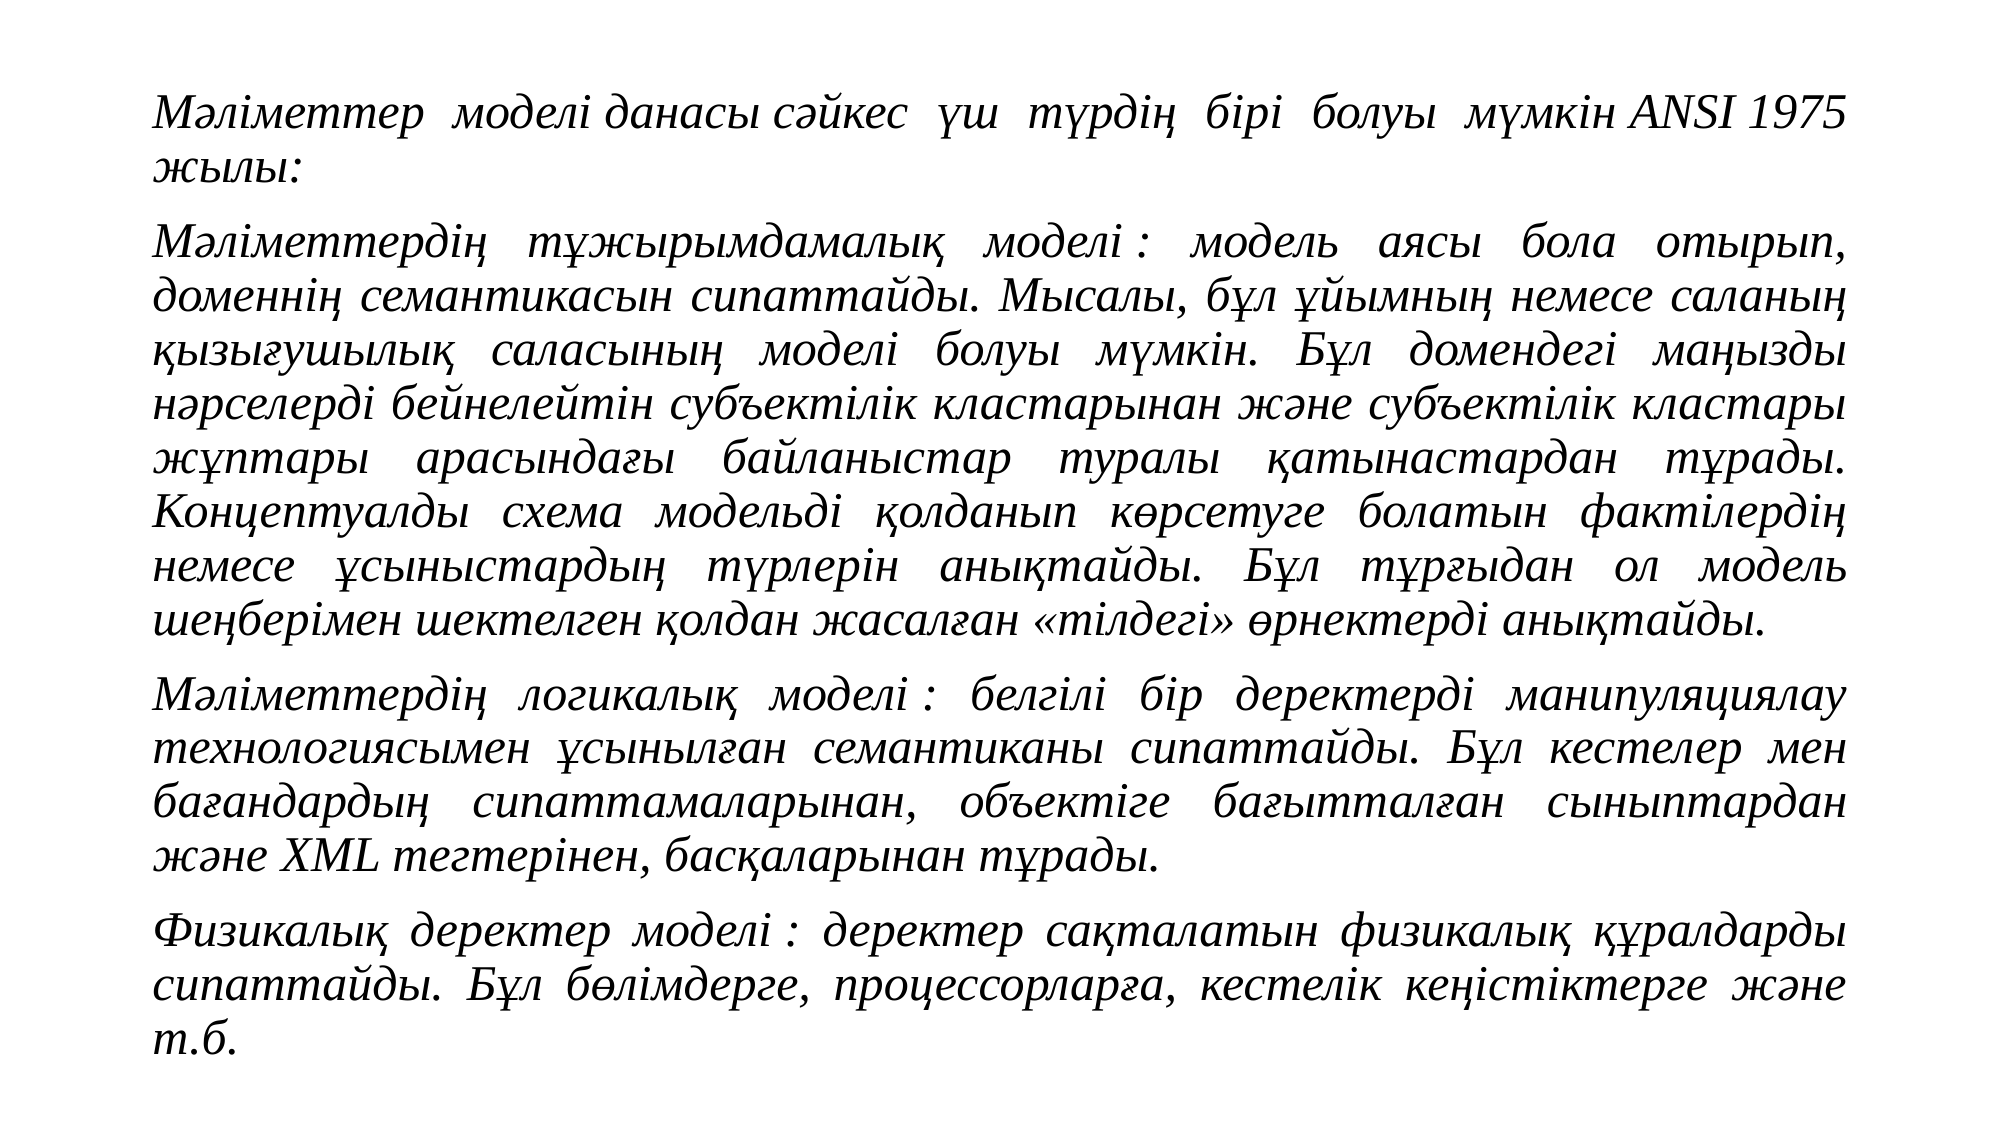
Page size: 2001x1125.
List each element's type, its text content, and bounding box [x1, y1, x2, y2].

list Мәліметтер моделі данасы сәйкес үш түрдің бірі болуы мүмкін ANSI 1975 жылы: Мәліметтердің тұжырымдамалық моделі : модель аясы бола отырып, доменнің семантикасын сипаттайды. Мысалы, бұл ұйымның немесе саланың қызығушылық саласының моделі болуы мүмкін. Бұл домендегі маңызды нәрселерді бейнелейтін субъектілік кластарынан және субъектілік кластары жұптары арасындағы байланыстар туралы қатынастардан тұрады. Концептуалды схема модельді қолданып көрсетуге болатын фактілердің немесе ұсыныстардың түрлерін анықтайды. Бұл тұрғыдан ол модель шеңберімен шектелген қолдан жасалған «тілдегі» өрнектерді анықтайды. Мәліметтердің логикалық моделі : белгілі бір деректерді манипуляциялау технологиясымен ұсынылған семантиканы сипаттайды. Бұл кестелер мен бағандардың сипаттамаларынан, объектіге бағытталған сыныптардан және XML тегтерінен, басқаларынан тұрады. Физикалық деректер моделі : деректер сақталатын физикалық құралдарды сипаттайды. Бұл бөлімдерге, процессорларға, кестелік кеңістіктерге және т.б. [137, 77, 1863, 1014]
